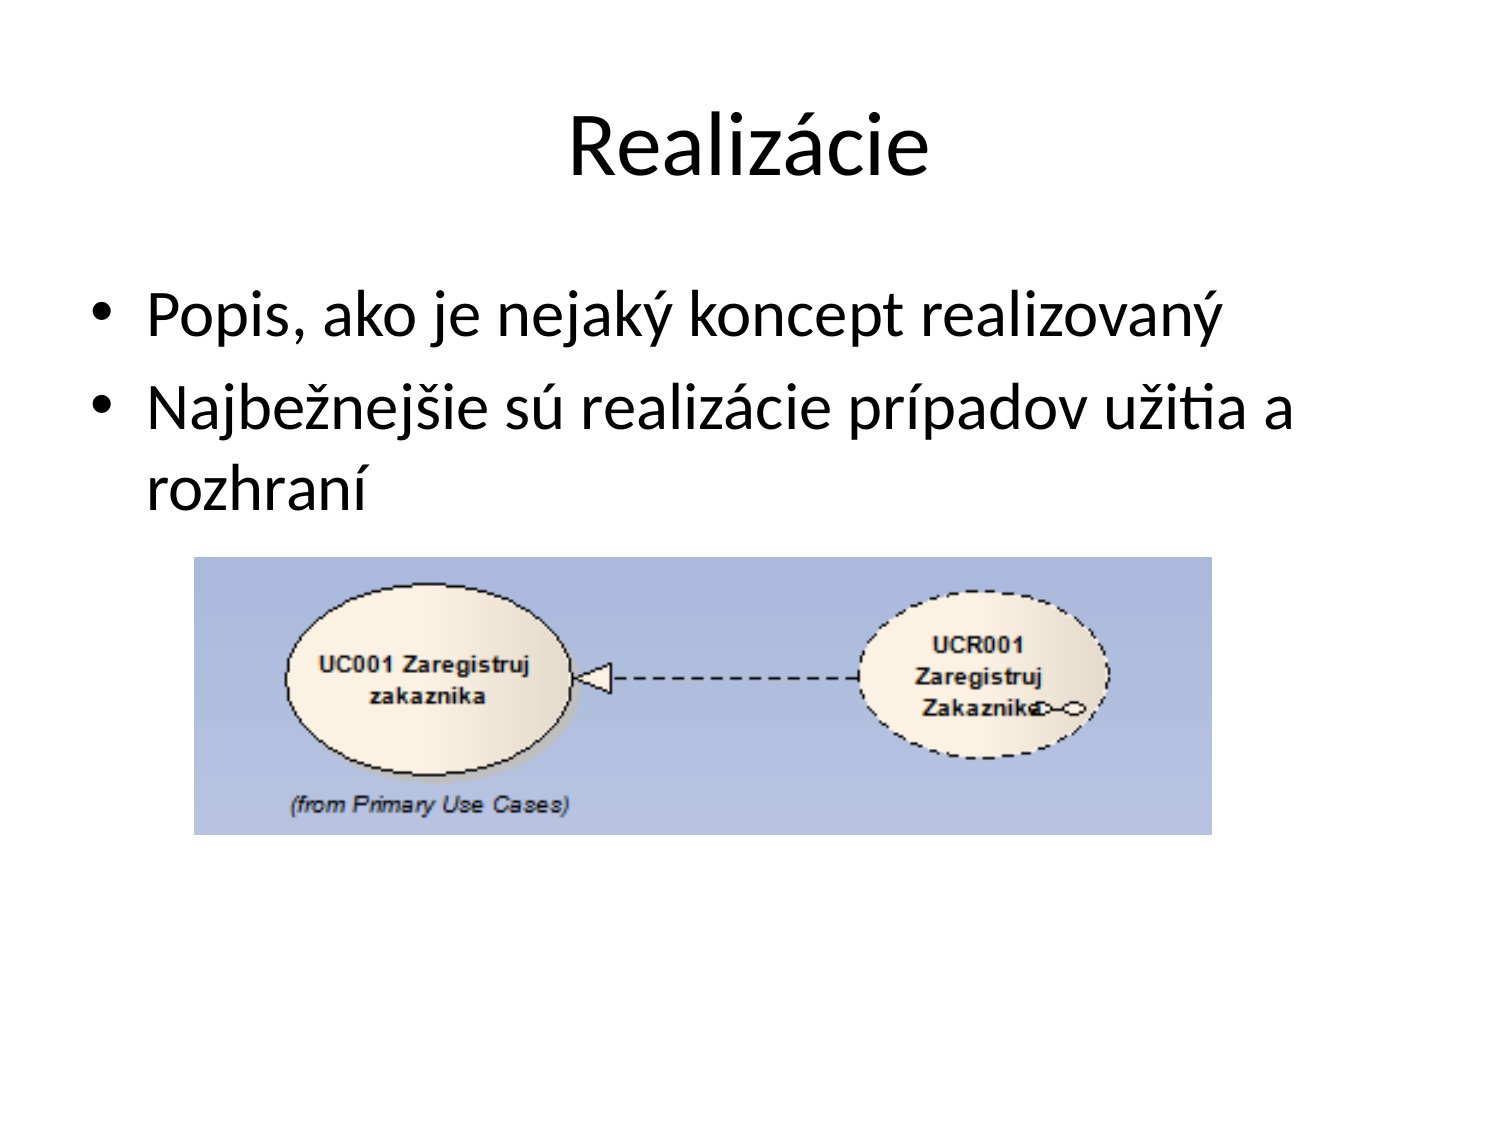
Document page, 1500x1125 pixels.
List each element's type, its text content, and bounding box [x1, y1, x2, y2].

title Realizácie [75, 45, 1425, 233]
picture [194, 557, 1212, 835]
list Popis, ako je nejaký koncept realizovaný Najbežnejšie sú realizácie prípadov užitia a rozhraní [75, 262, 1425, 1005]
